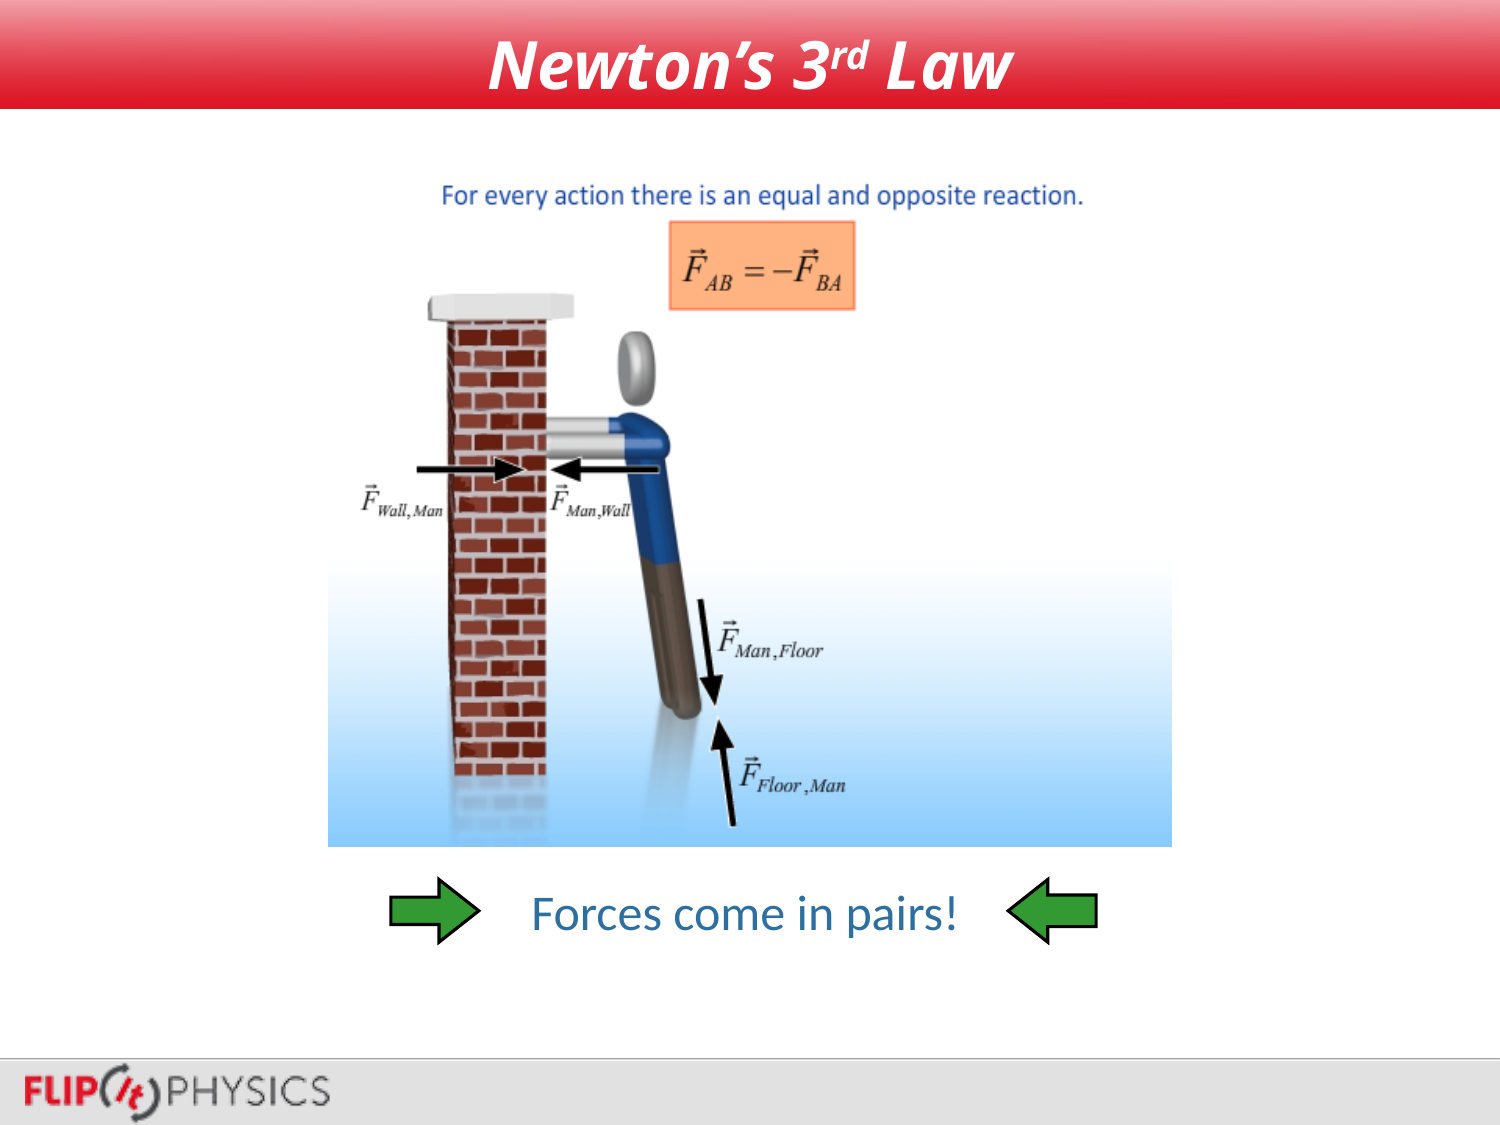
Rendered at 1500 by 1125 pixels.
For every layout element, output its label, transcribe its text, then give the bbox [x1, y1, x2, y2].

text_box Forces come in pairs! [516, 873, 975, 948]
title Newton’s 3rd Law [75, 15, 1425, 91]
picture [327, 175, 1173, 847]
text_box [390, 879, 479, 943]
picture [0, 1058, 1500, 1125]
picture [0, 0, 1500, 109]
text_box [1008, 879, 1097, 943]
